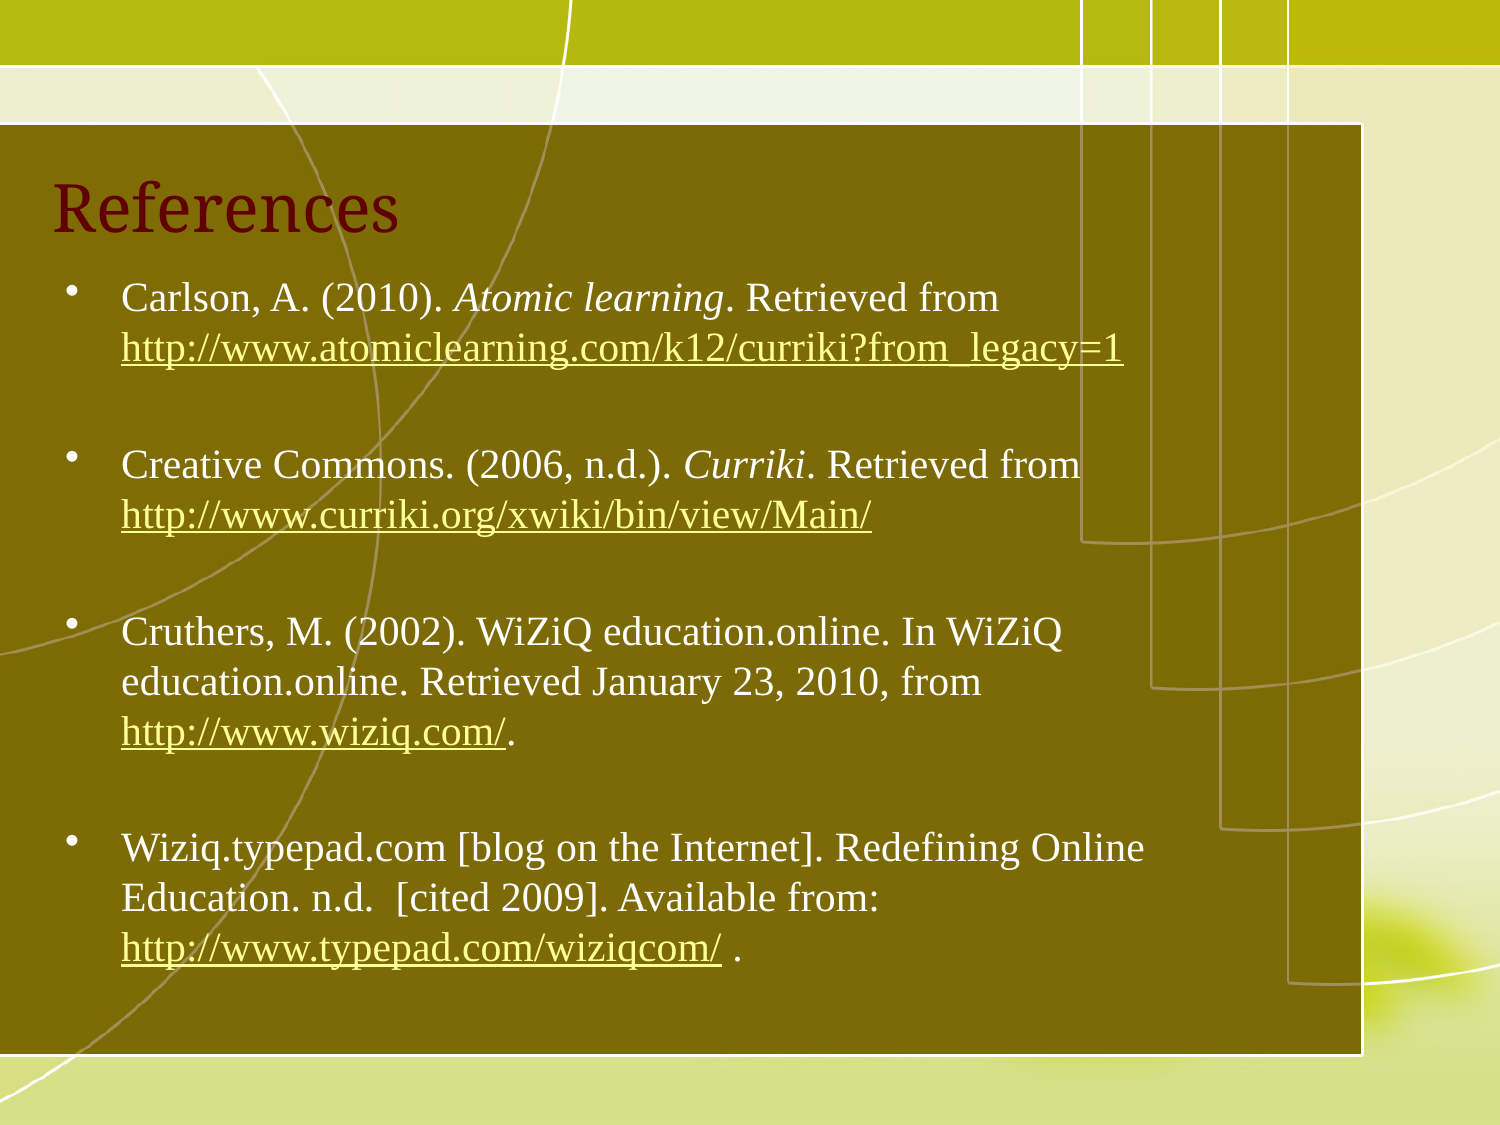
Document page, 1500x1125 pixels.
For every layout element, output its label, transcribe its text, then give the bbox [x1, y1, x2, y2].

title References [37, 137, 1288, 276]
list Carlson, A. (2010). Atomic learning. Retrieved from http://www.atomiclearning.com/k12/curriki?from_legacy=1 Creative Commons. (2006, n.d.). Curriki. Retrieved from http://www.curriki.org/xwiki/bin/view/Main/ Cruthers, M. (2002). WiZiQ education.online. In WiZiQ education.online. Retrieved January 23, 2010, from http://www.wiziq.com/. Wiziq.typepad.com [blog on the Internet]. Redefining Online Education. n.d. [cited 2009]. Available from: http://www.typepad.com/wiziqcom/ . [49, 262, 1301, 1013]
picture [0, 0, 1500, 1125]
